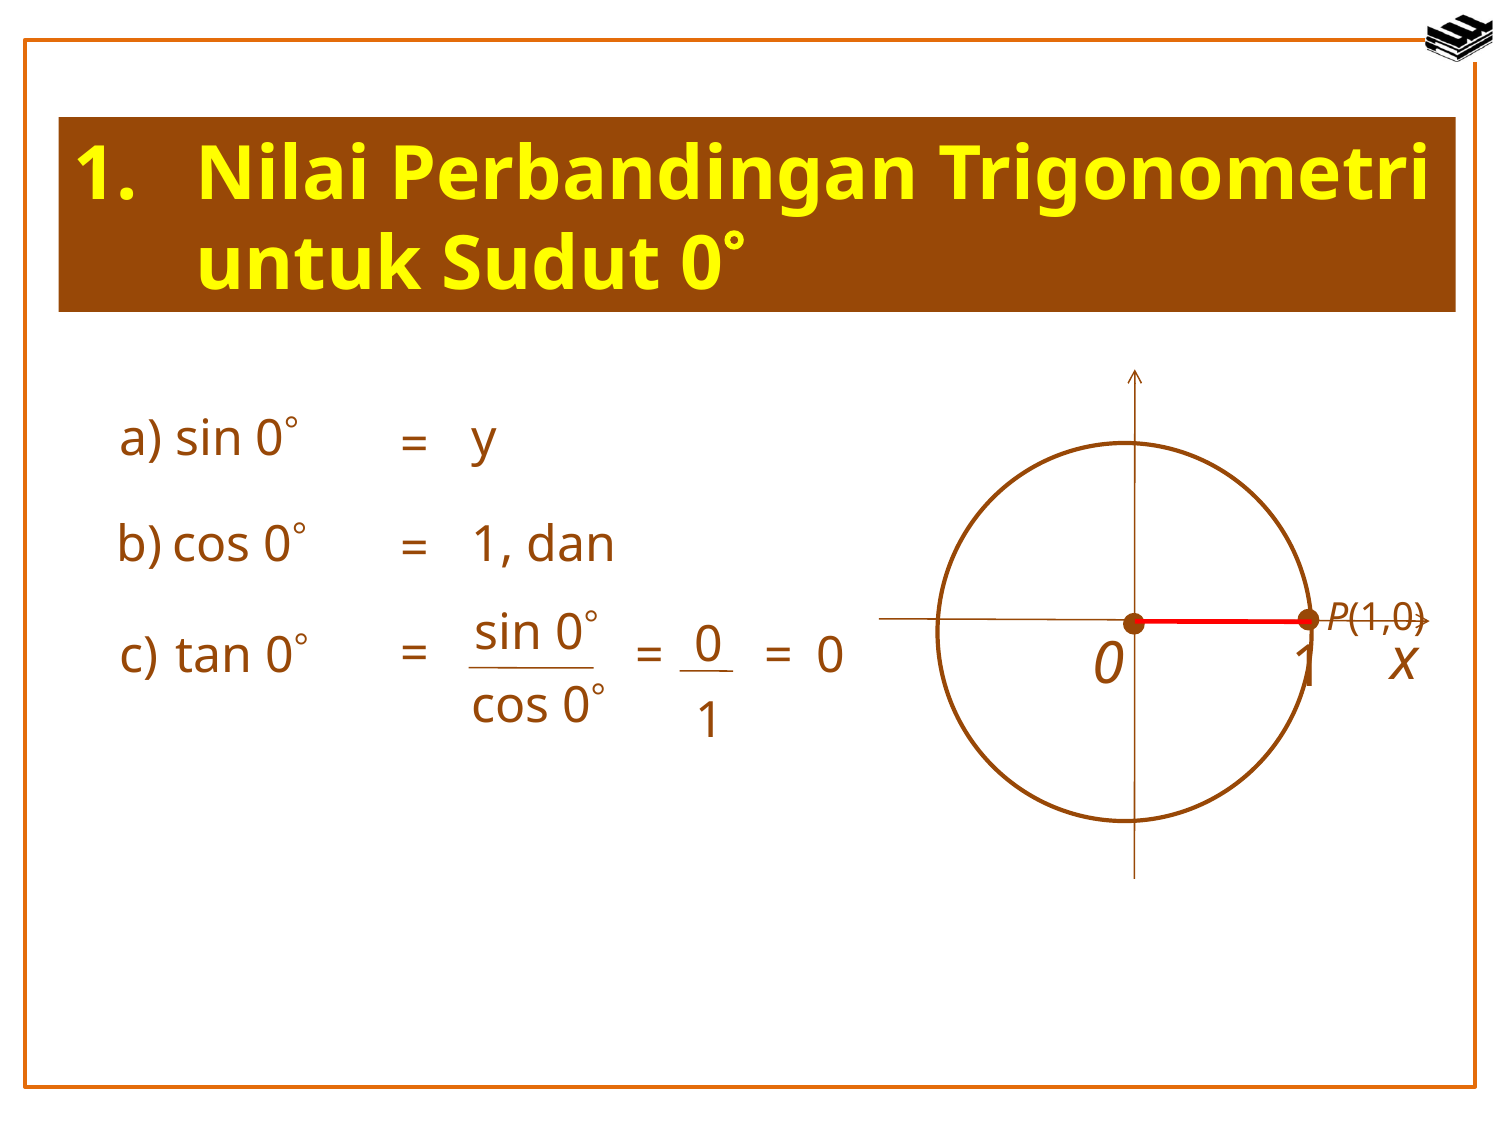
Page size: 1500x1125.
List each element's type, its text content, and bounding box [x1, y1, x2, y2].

text_box Nilai Perbandingan Trigonometri untuk Sudut 0 [58, 117, 1456, 312]
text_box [878, 369, 1450, 880]
picture [1425, 11, 1493, 62]
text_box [151, 398, 873, 756]
